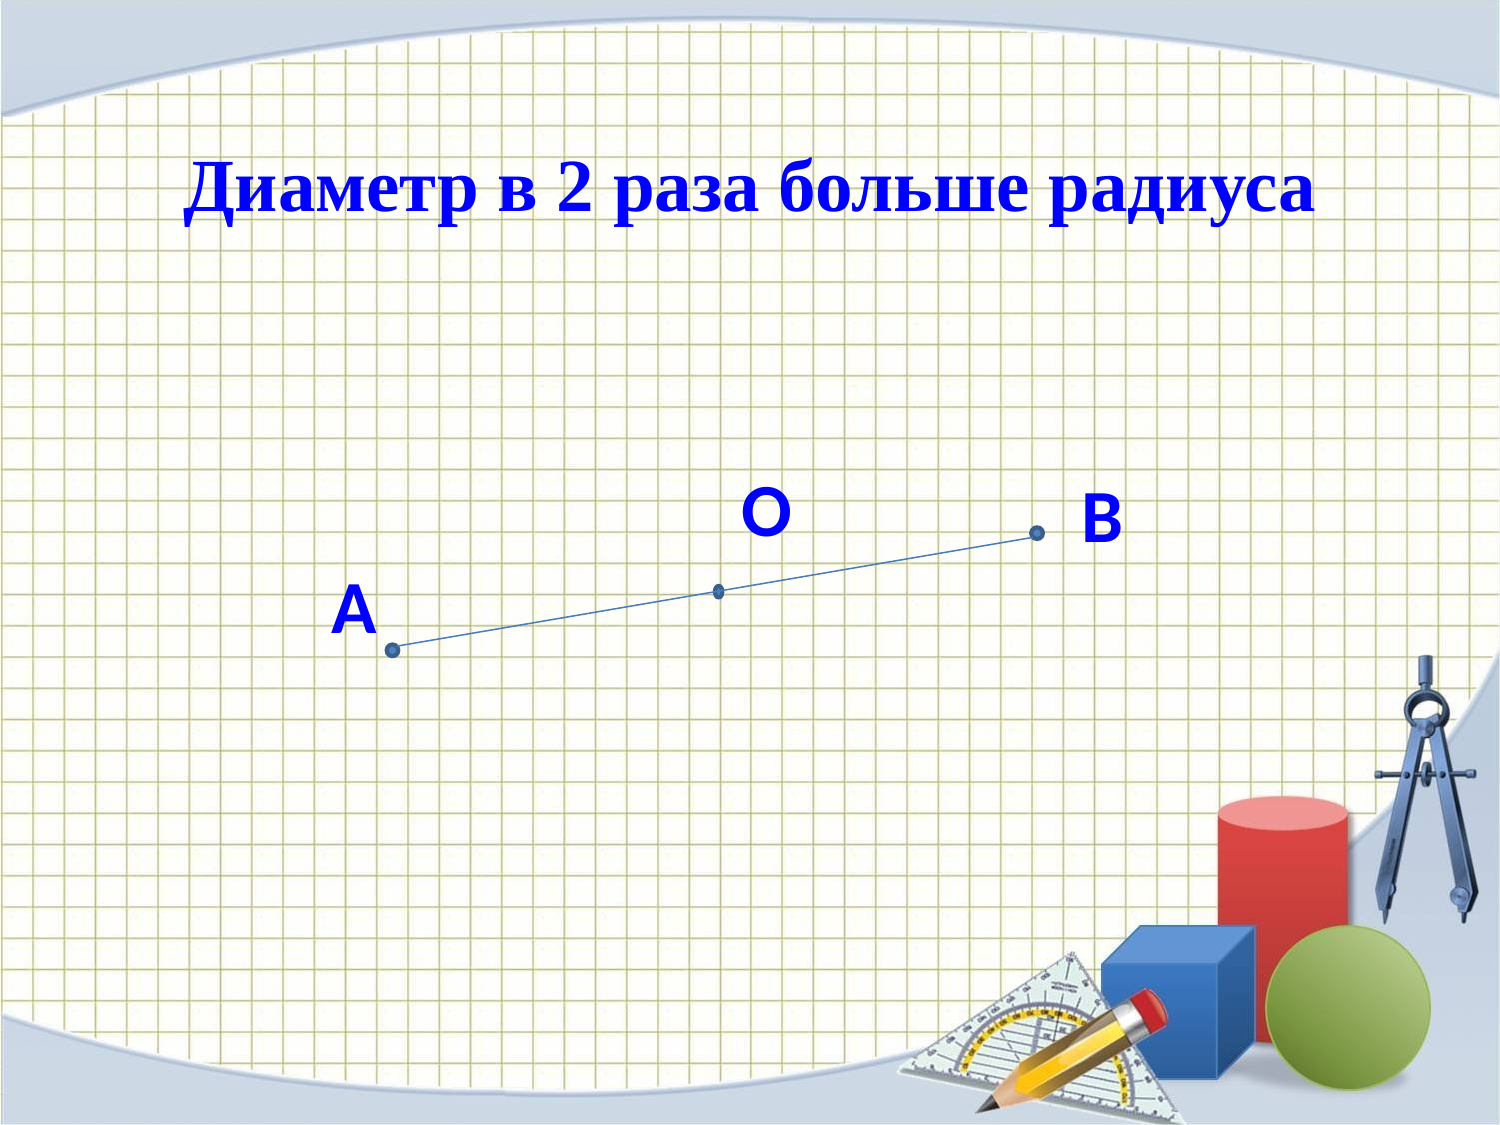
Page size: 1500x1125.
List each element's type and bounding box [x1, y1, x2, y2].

text_box [660, 273, 770, 911]
picture [0, 0, 1500, 1125]
